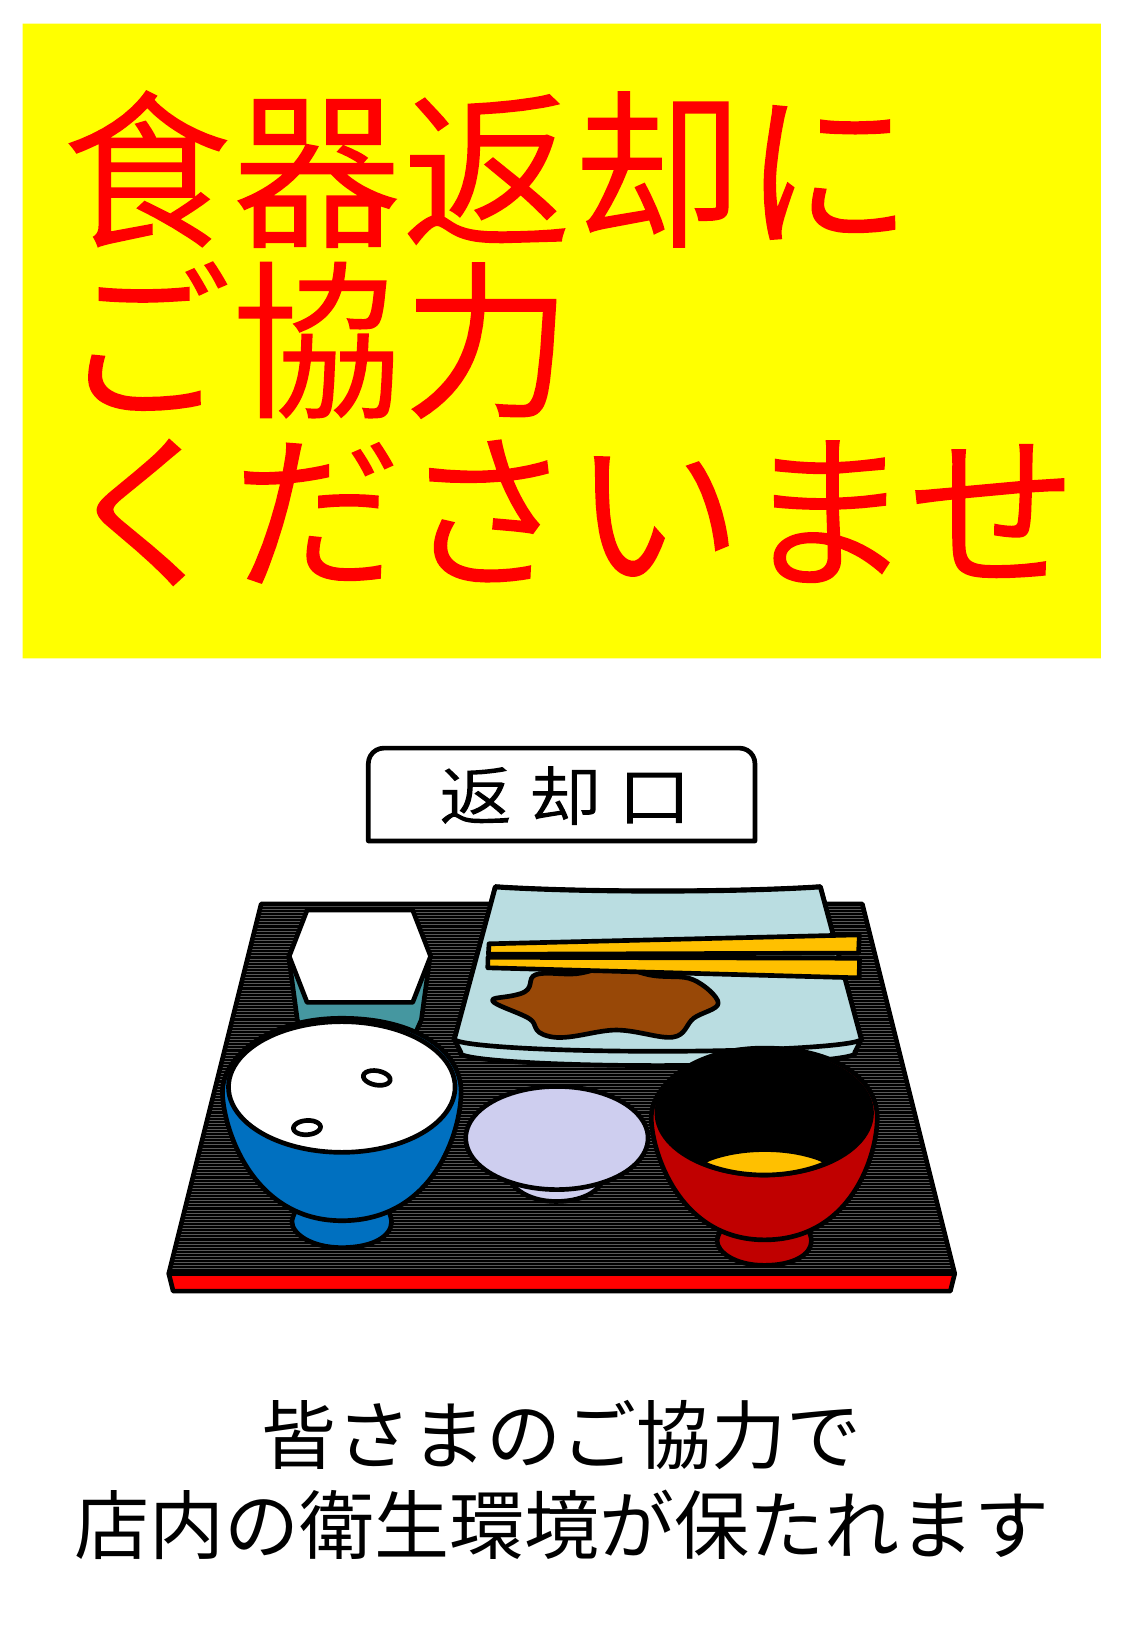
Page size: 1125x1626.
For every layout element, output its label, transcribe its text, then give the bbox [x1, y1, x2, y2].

text_box 皆さまのご協力で 店内の衛生環境が保たれます [59, 1380, 1064, 1576]
text_box [20, 21, 1103, 660]
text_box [168, 747, 955, 1292]
